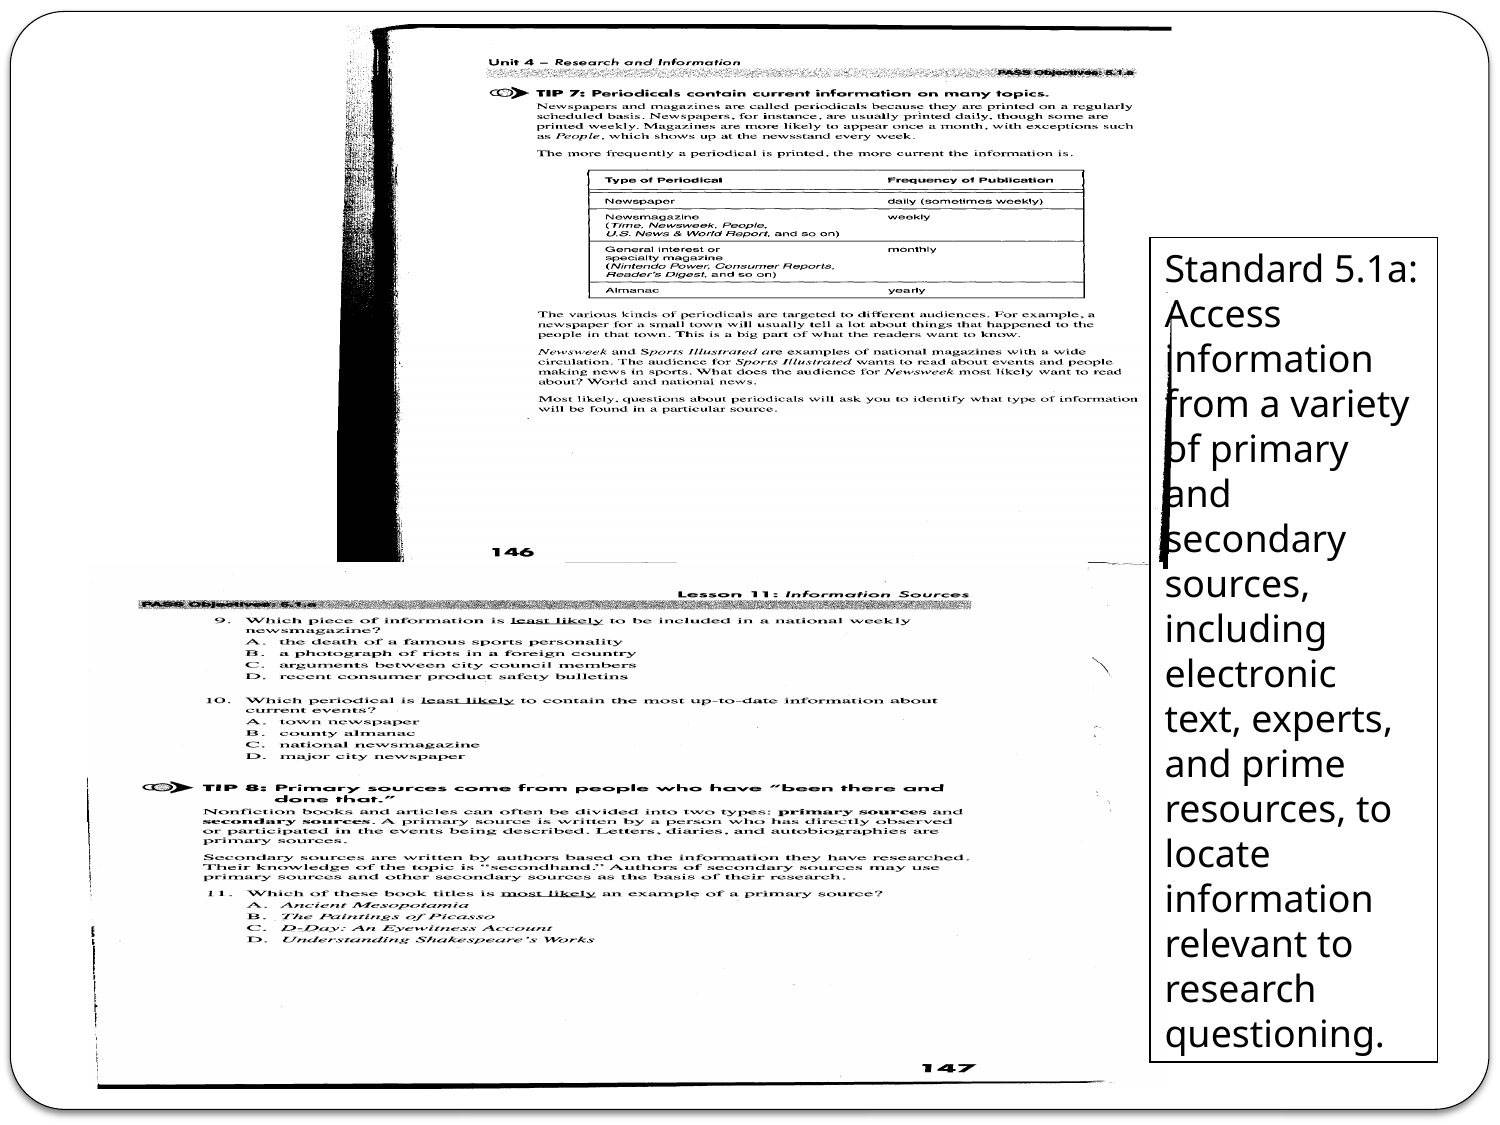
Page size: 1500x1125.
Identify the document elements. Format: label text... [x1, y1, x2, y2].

text_box Standard 5.1a: Access information from a variety of primary and secondary sources, including electronic text, experts, and prime resources, to locate information relevant to research questioning. [1170, 237, 1438, 1063]
picture [87, 24, 1176, 1089]
